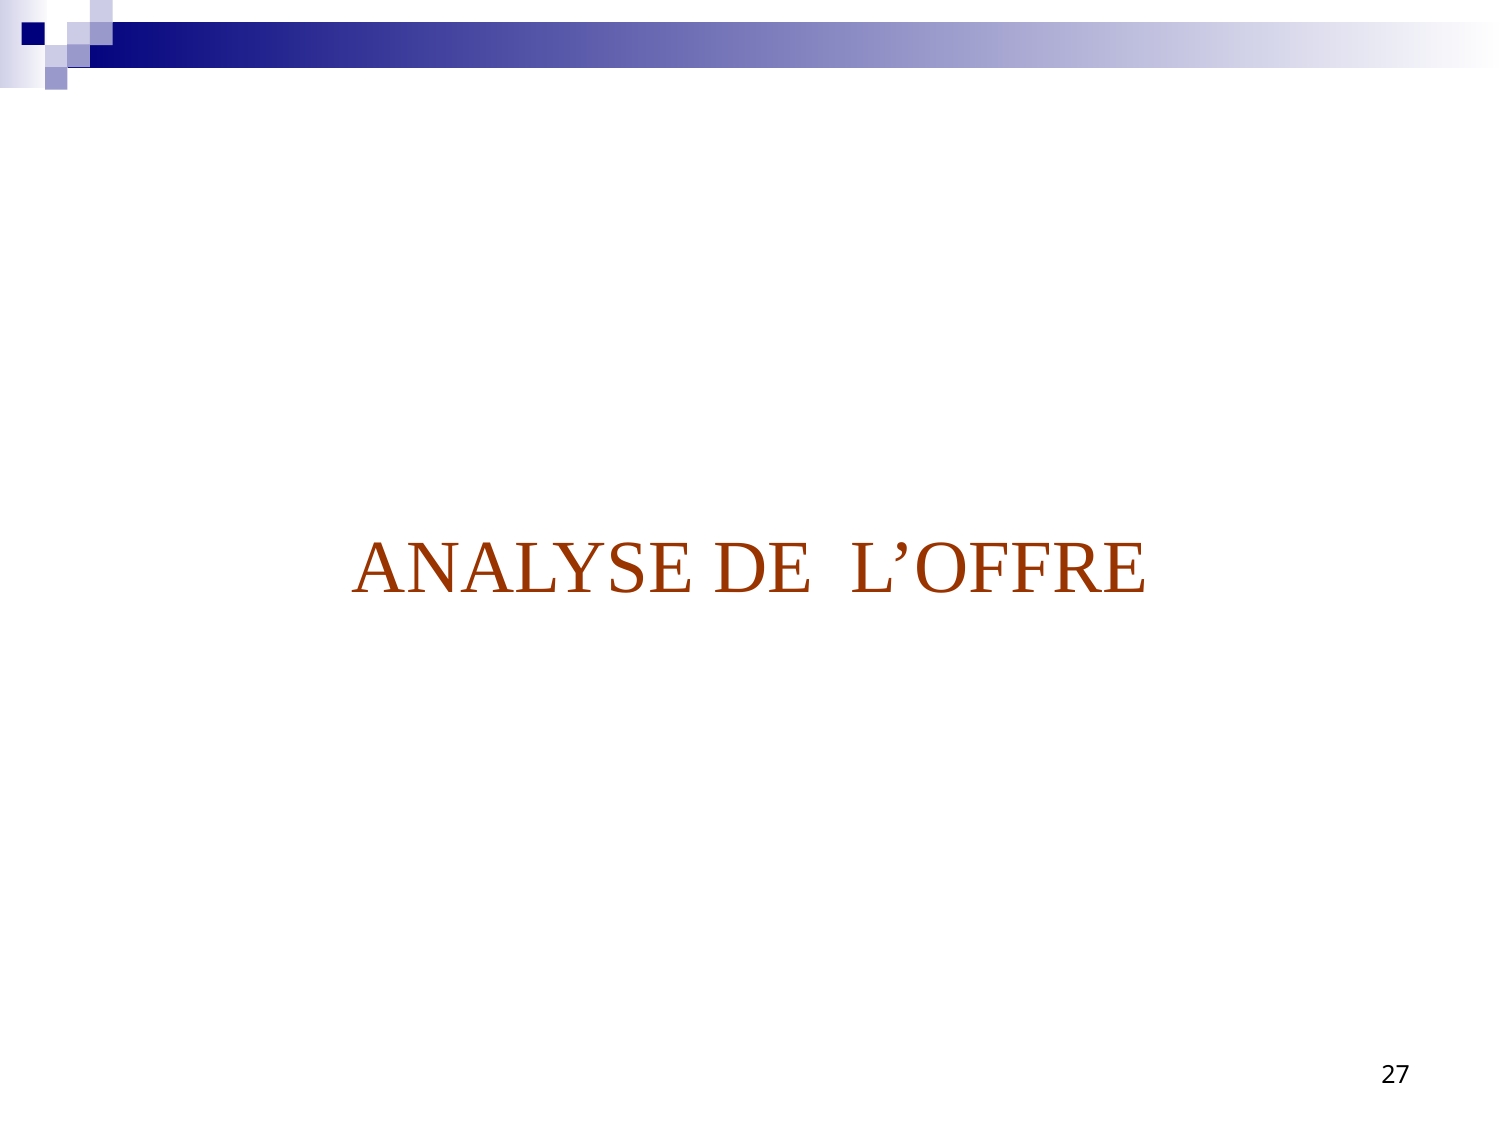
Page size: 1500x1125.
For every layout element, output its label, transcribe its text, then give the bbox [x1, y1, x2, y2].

title ANALYSE DE L’OFFRE [112, 514, 1388, 610]
slide_number 27 [1074, 1025, 1425, 1100]
